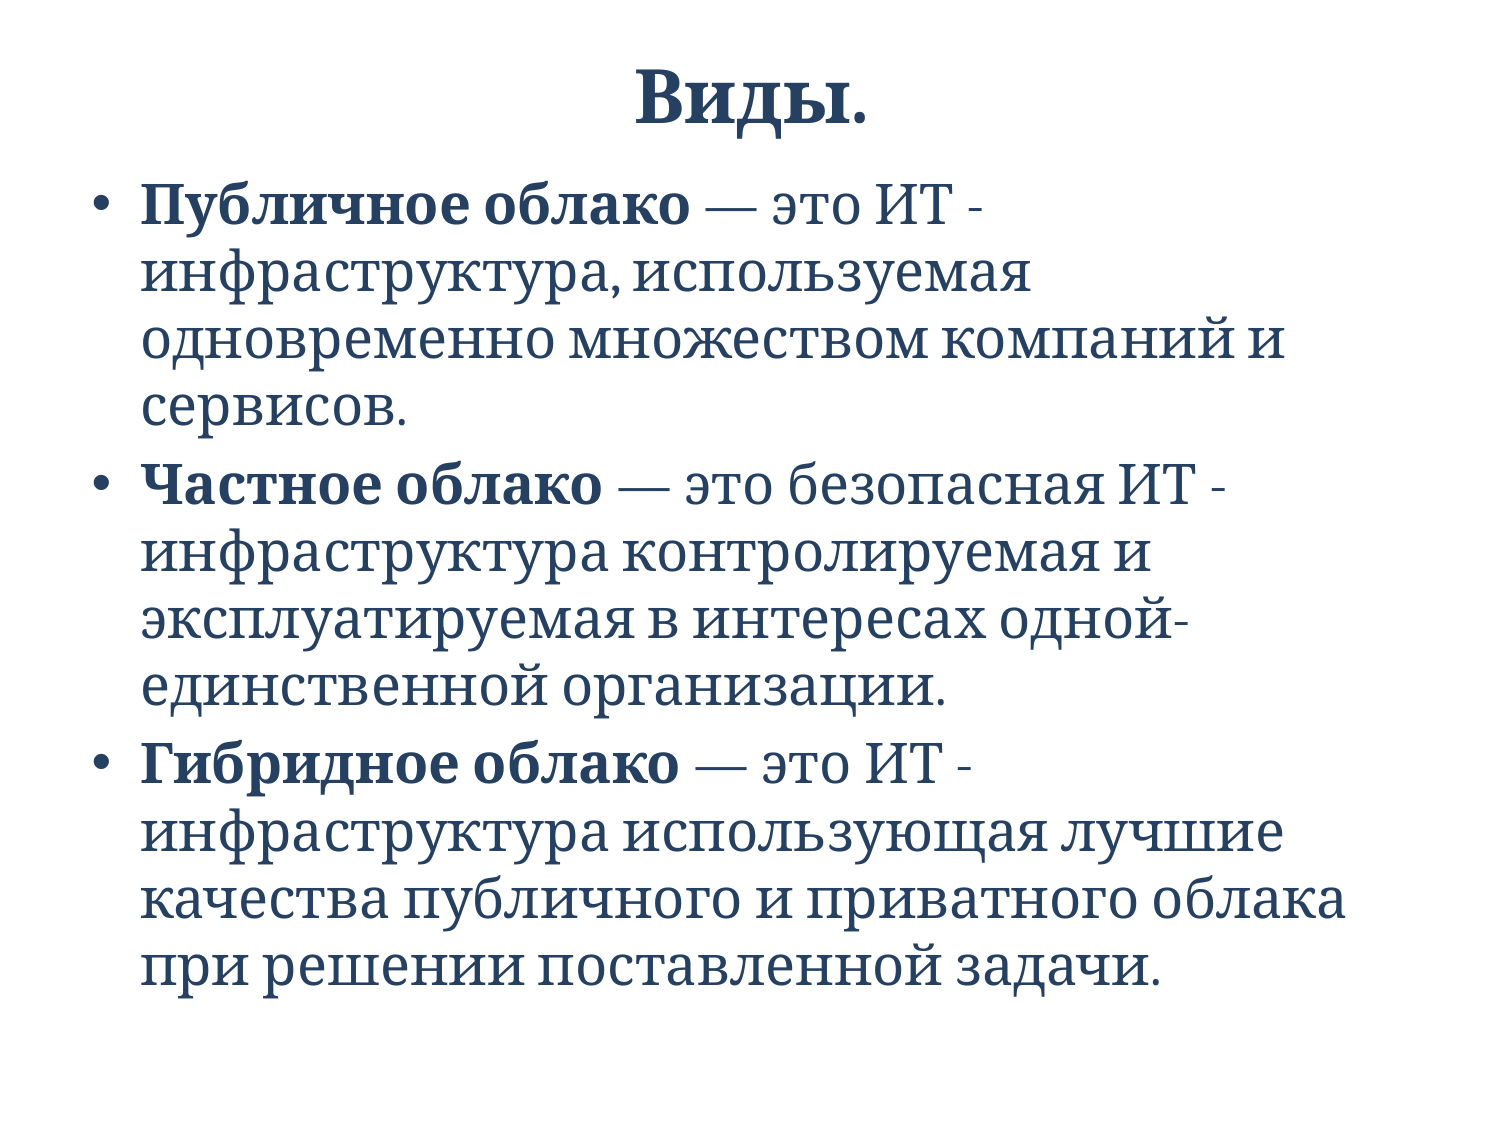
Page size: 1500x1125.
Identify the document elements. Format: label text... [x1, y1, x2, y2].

list Публичное облако — это ИТ - инфраструктура, используемая одновременно множеством компаний и сервисов. Частное облако — это безопасная ИТ - инфраструктура контролируемая и эксплуатируемая в интересах одной-единственной организации. Гибридное облако — это ИТ - инфраструктура использующая лучшие качества публичного и приватного облака при решении поставленной задачи. [76, 160, 1427, 1059]
title Виды. [76, 0, 1427, 160]
